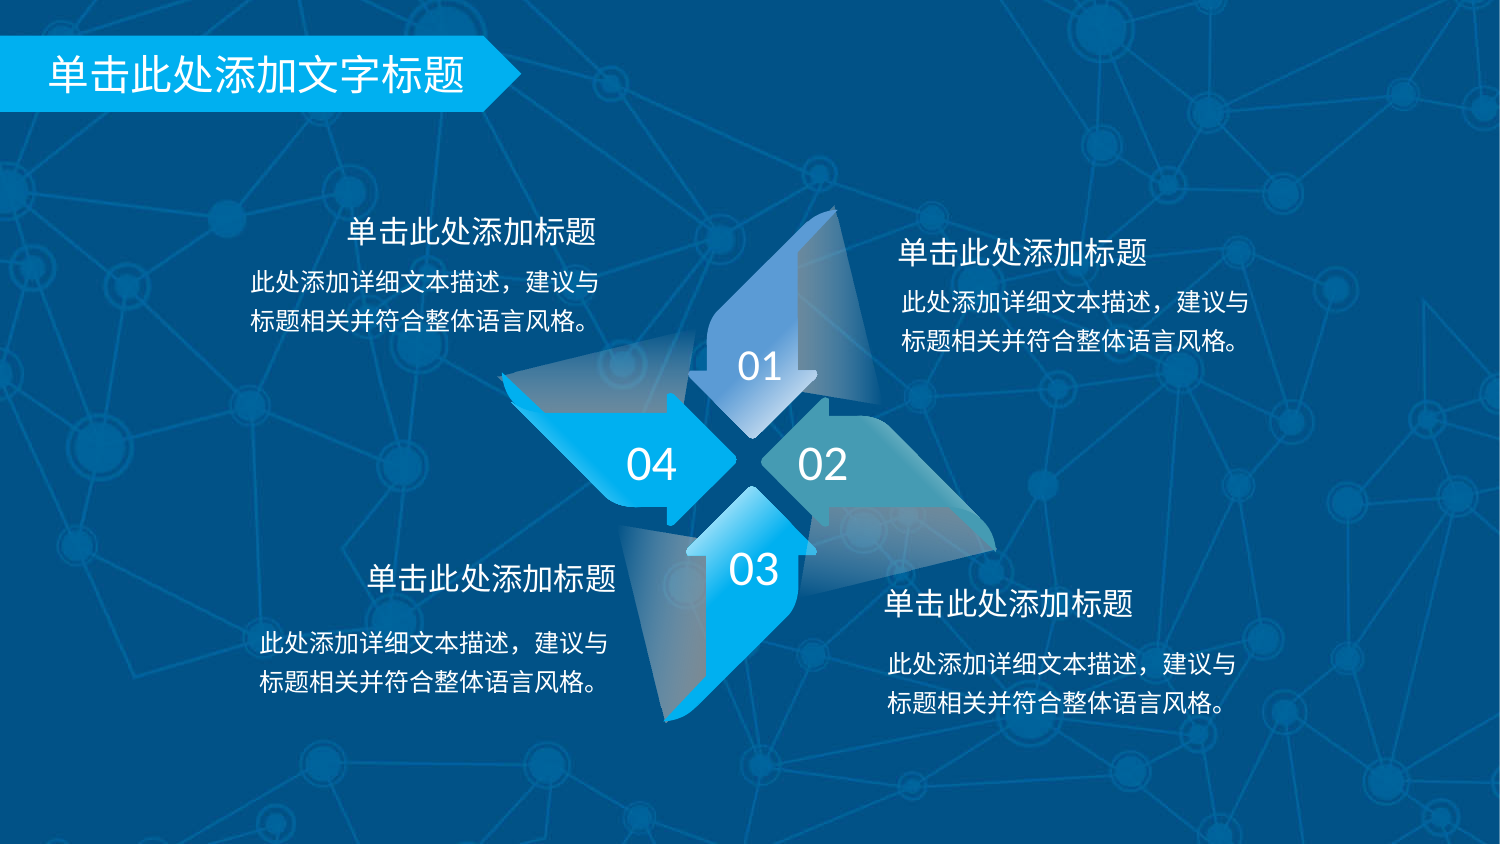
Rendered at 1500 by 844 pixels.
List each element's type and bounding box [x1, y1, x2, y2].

text_box [497, 327, 738, 527]
text_box [229, 182, 616, 357]
picture [0, 0, 1500, 844]
text_box [616, 485, 818, 723]
text_box [882, 204, 1270, 377]
text_box [241, 530, 632, 718]
text_box [687, 206, 883, 439]
text_box [760, 396, 997, 597]
text_box [868, 555, 1256, 739]
